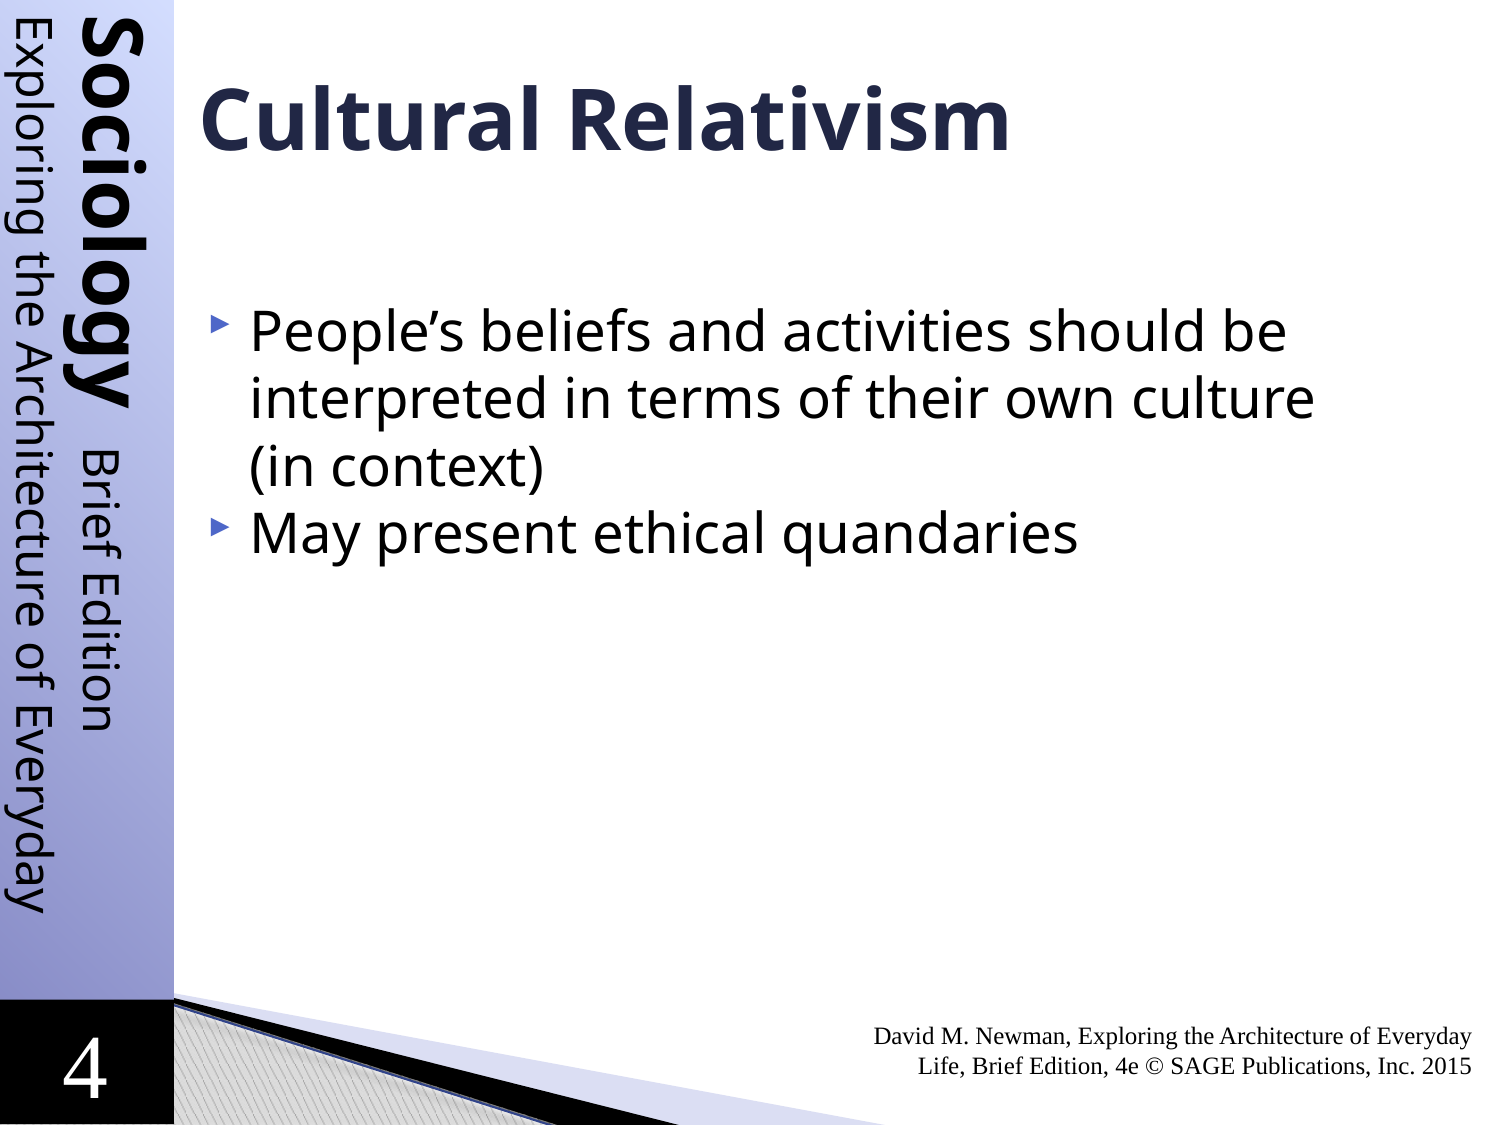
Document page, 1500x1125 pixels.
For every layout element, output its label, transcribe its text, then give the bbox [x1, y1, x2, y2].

list People’s beliefs and activities should be interpreted in terms of their own culture (in context) May present ethical quandaries [174, 287, 1338, 980]
picture [174, 1003, 558, 1125]
footer David M. Newman, Exploring the Architecture of Everyday Life, Brief Edition, 4e © SAGE Publications, Inc. 2015 [849, 1012, 1488, 1088]
title Cultural Relativism [174, 0, 1500, 175]
